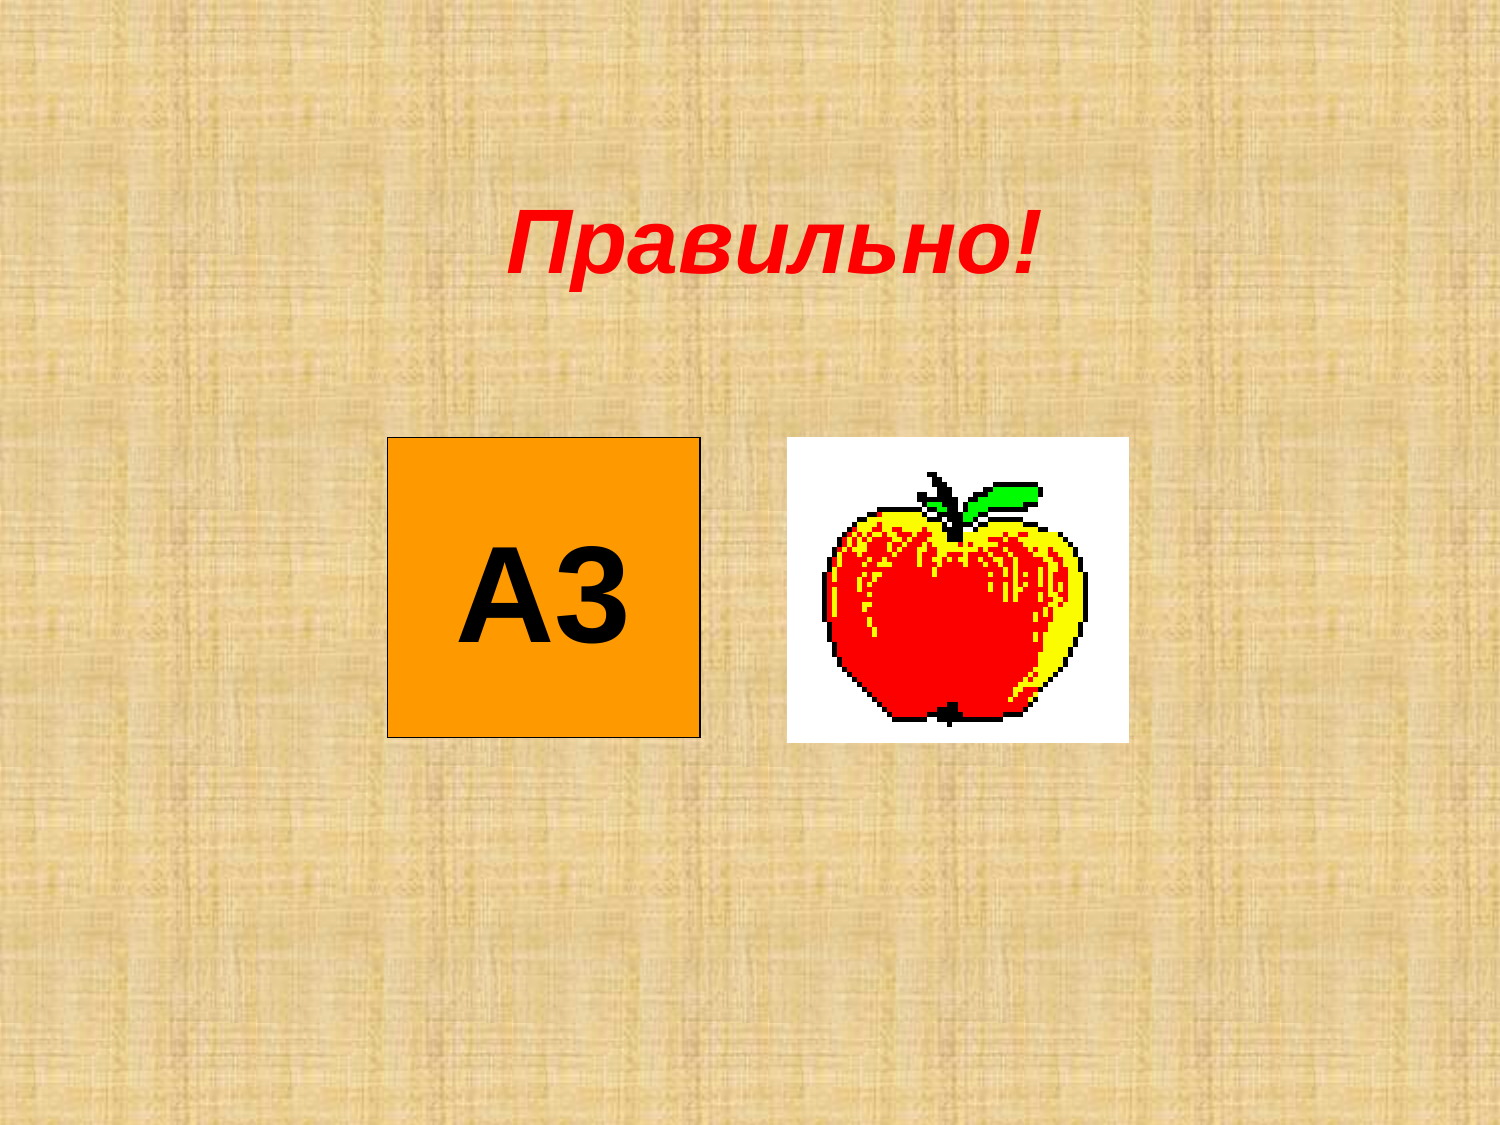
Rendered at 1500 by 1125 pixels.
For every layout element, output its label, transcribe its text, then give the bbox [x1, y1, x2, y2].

text_box Правильно! [387, 174, 1163, 300]
picture [0, 0, 1500, 1125]
text_box А3 [387, 437, 700, 738]
